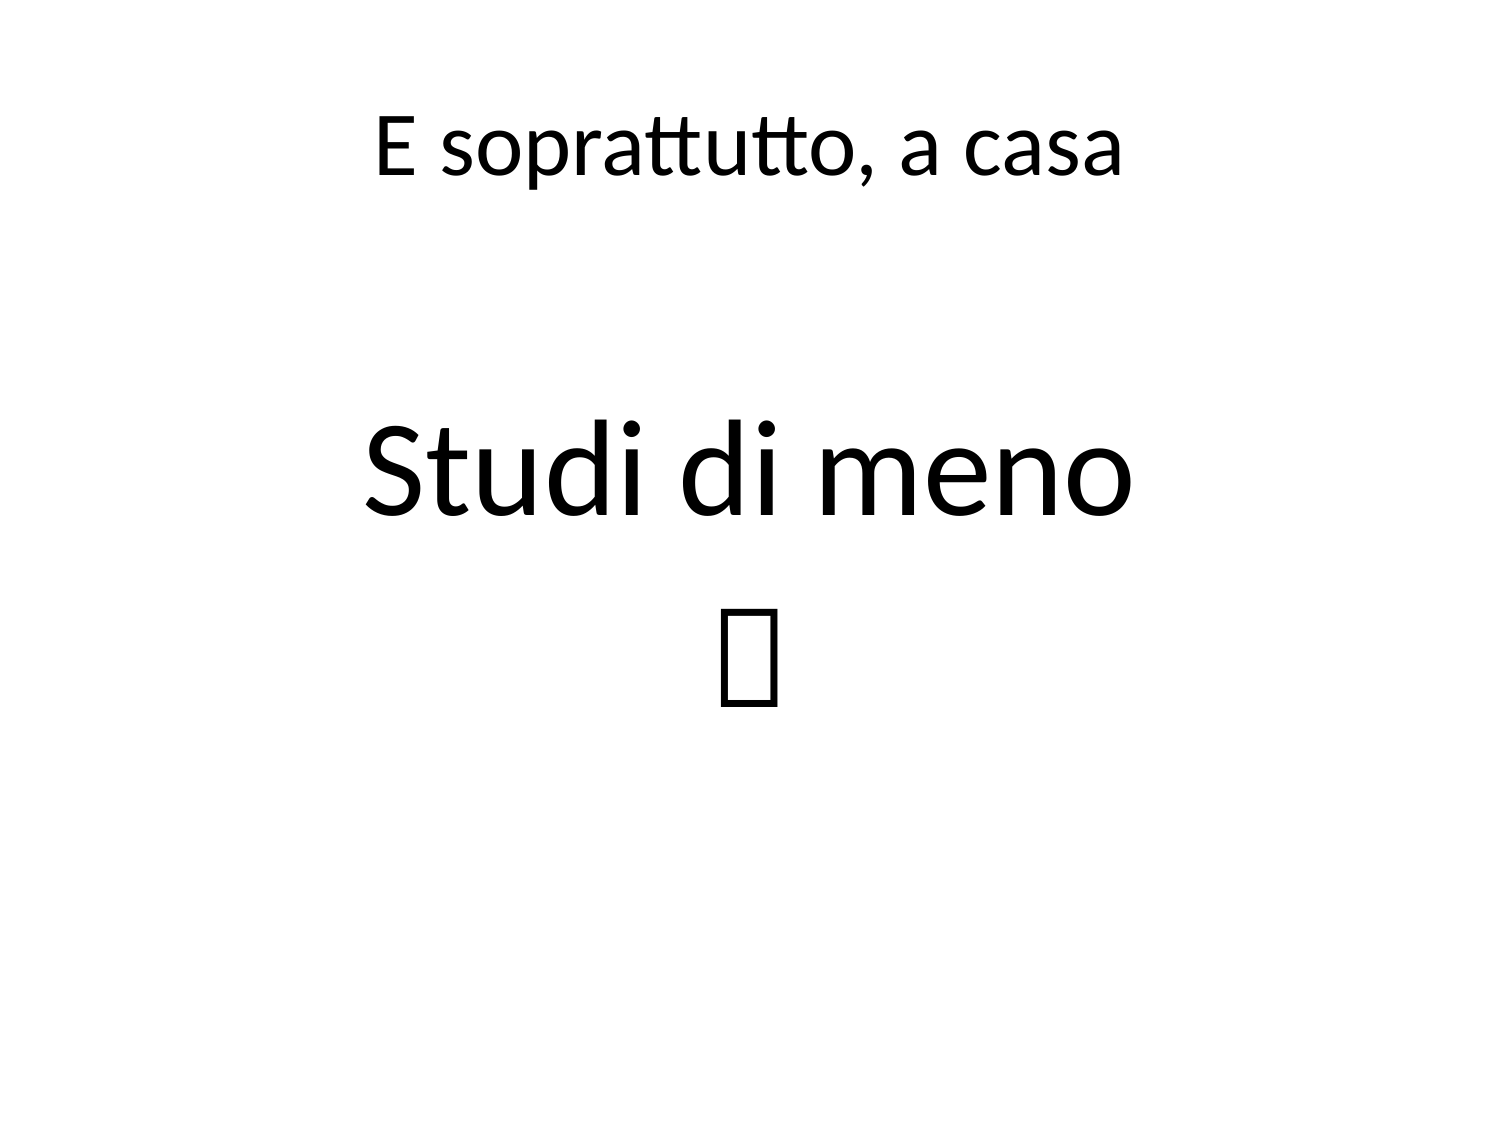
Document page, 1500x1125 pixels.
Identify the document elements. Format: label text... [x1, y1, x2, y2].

title E soprattutto, a casa [75, 45, 1425, 233]
list Studi di meno  [75, 262, 1425, 1005]
